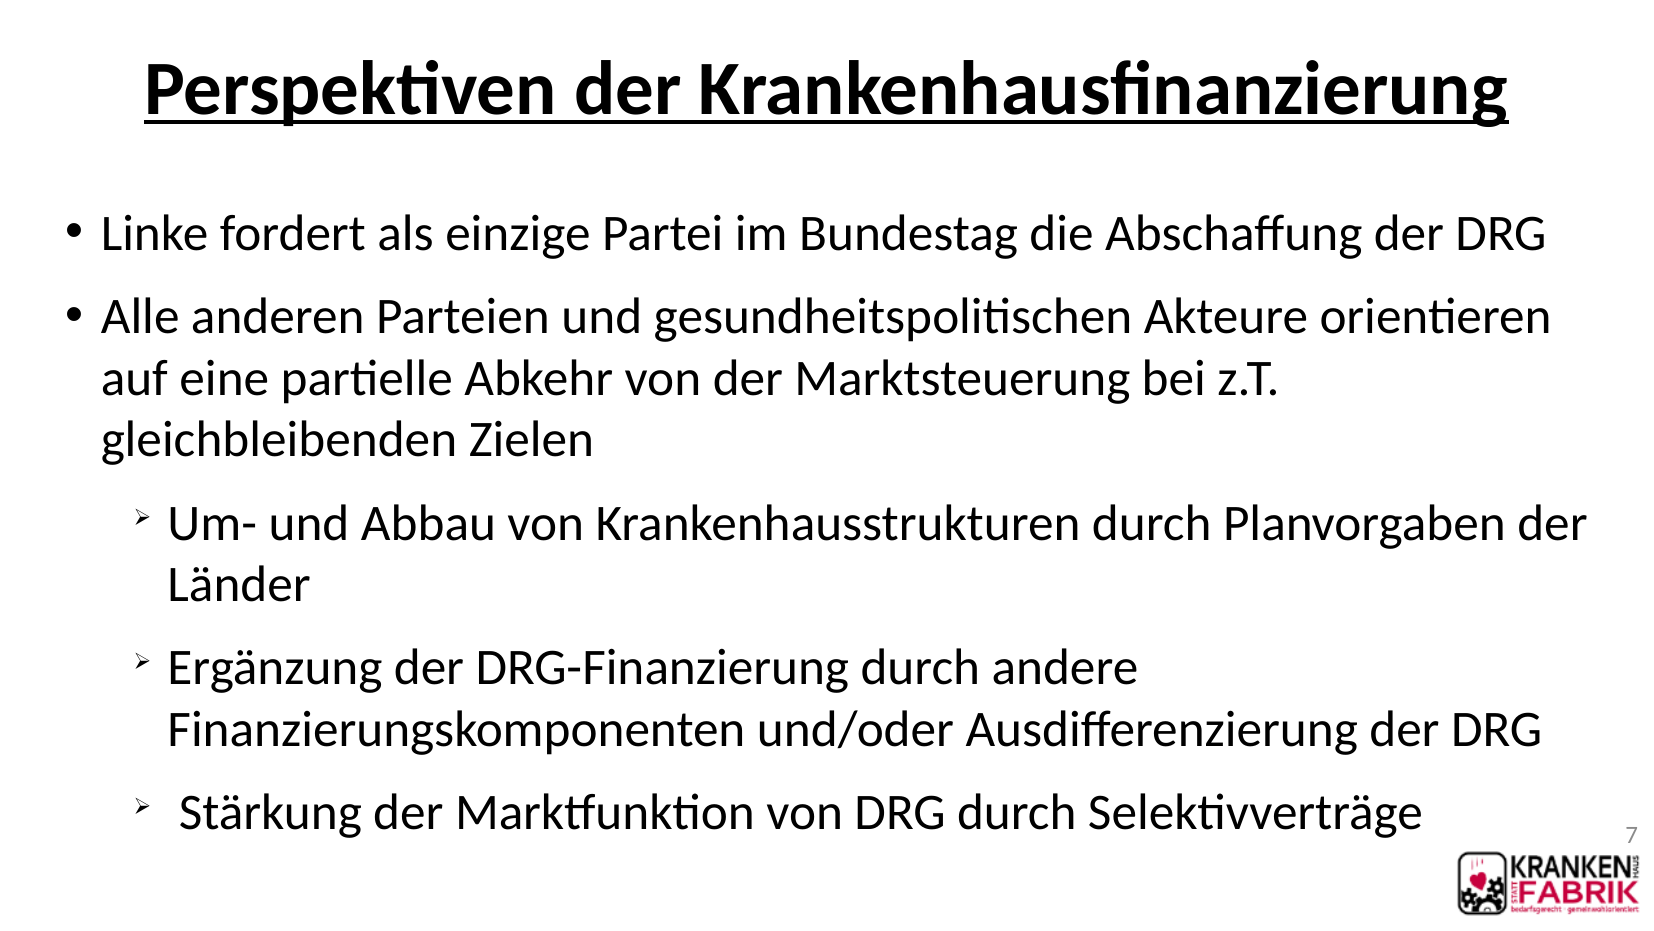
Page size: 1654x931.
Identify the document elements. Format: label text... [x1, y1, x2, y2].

text_box Linke fordert als einzige Partei im Bundestag die Abschaffung der DRG Alle anderen Parteien und gesundheitspolitischen Akteure orientieren auf eine partielle Abkehr von der Marktsteuerung bei z.T. gleichbleibenden Zielen Um- und Abbau von Krankenhausstrukturen durch Planvorgaben der Länder Ergänzung der DRG-Finanzierung durch andere Finanzierungskomponenten und/oder Ausdifferenzierung der DRG Stärkung der Marktfunktion von DRG durch Selektivverträge [49, 191, 1619, 859]
picture [1443, 837, 1654, 930]
text_box Perspektiven der Krankenhausfinanzierung [113, 0, 1540, 180]
text_box 7 [1281, 809, 1653, 859]
